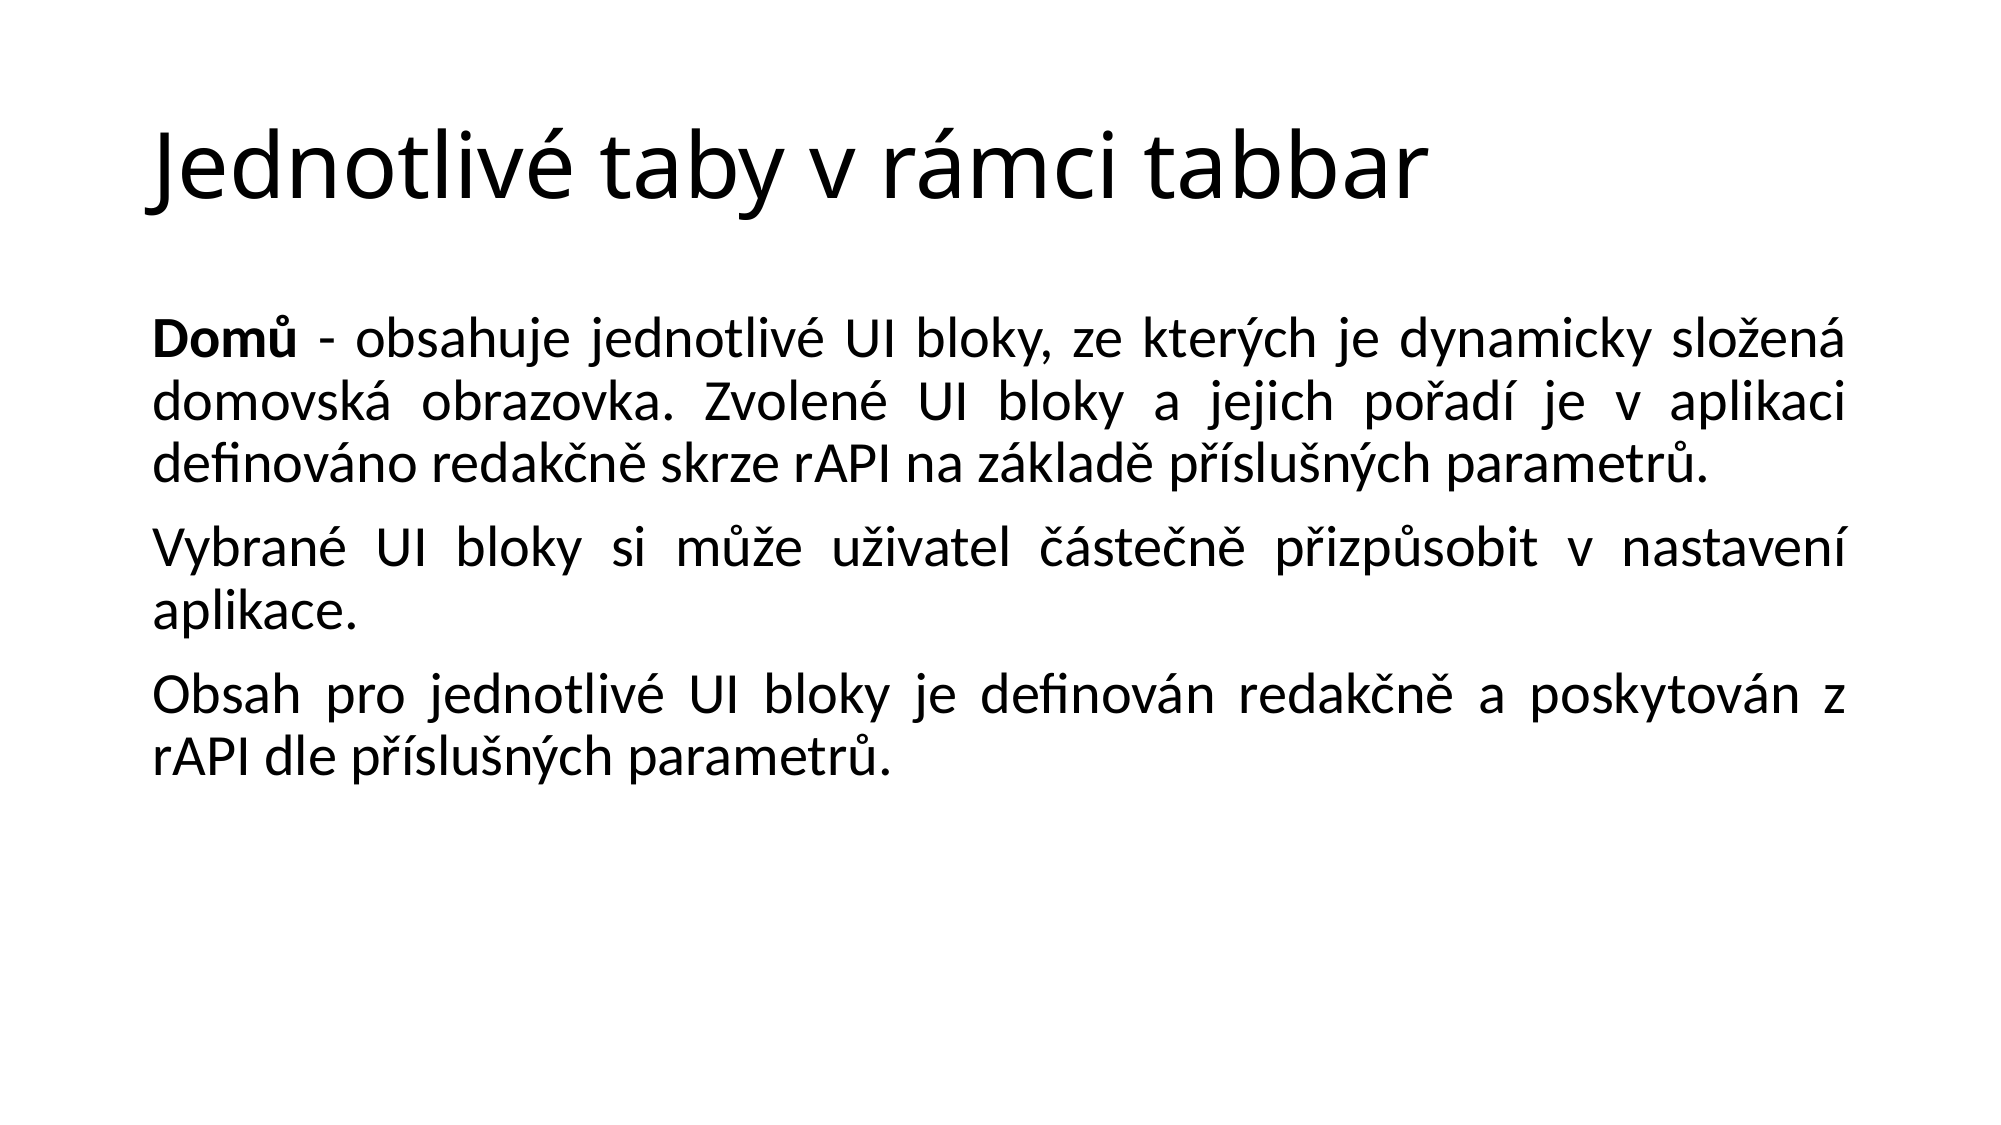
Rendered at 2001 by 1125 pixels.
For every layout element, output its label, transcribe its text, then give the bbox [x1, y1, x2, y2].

title Jednotlivé taby v rámci tabbar [137, 59, 1863, 278]
list Domů - obsahuje jednotlivé UI bloky, ze kterých je dynamicky složená domovská obrazovka. Zvolené UI bloky a jejich pořadí je v aplikaci definováno redakčně skrze rAPI na základě příslušných parametrů. Vybrané UI bloky si může uživatel částečně přizpůsobit v nastavení aplikace. Obsah pro jednotlivé UI bloky je definován redakčně a poskytován z rAPI dle příslušných parametrů. [137, 299, 1863, 1014]
